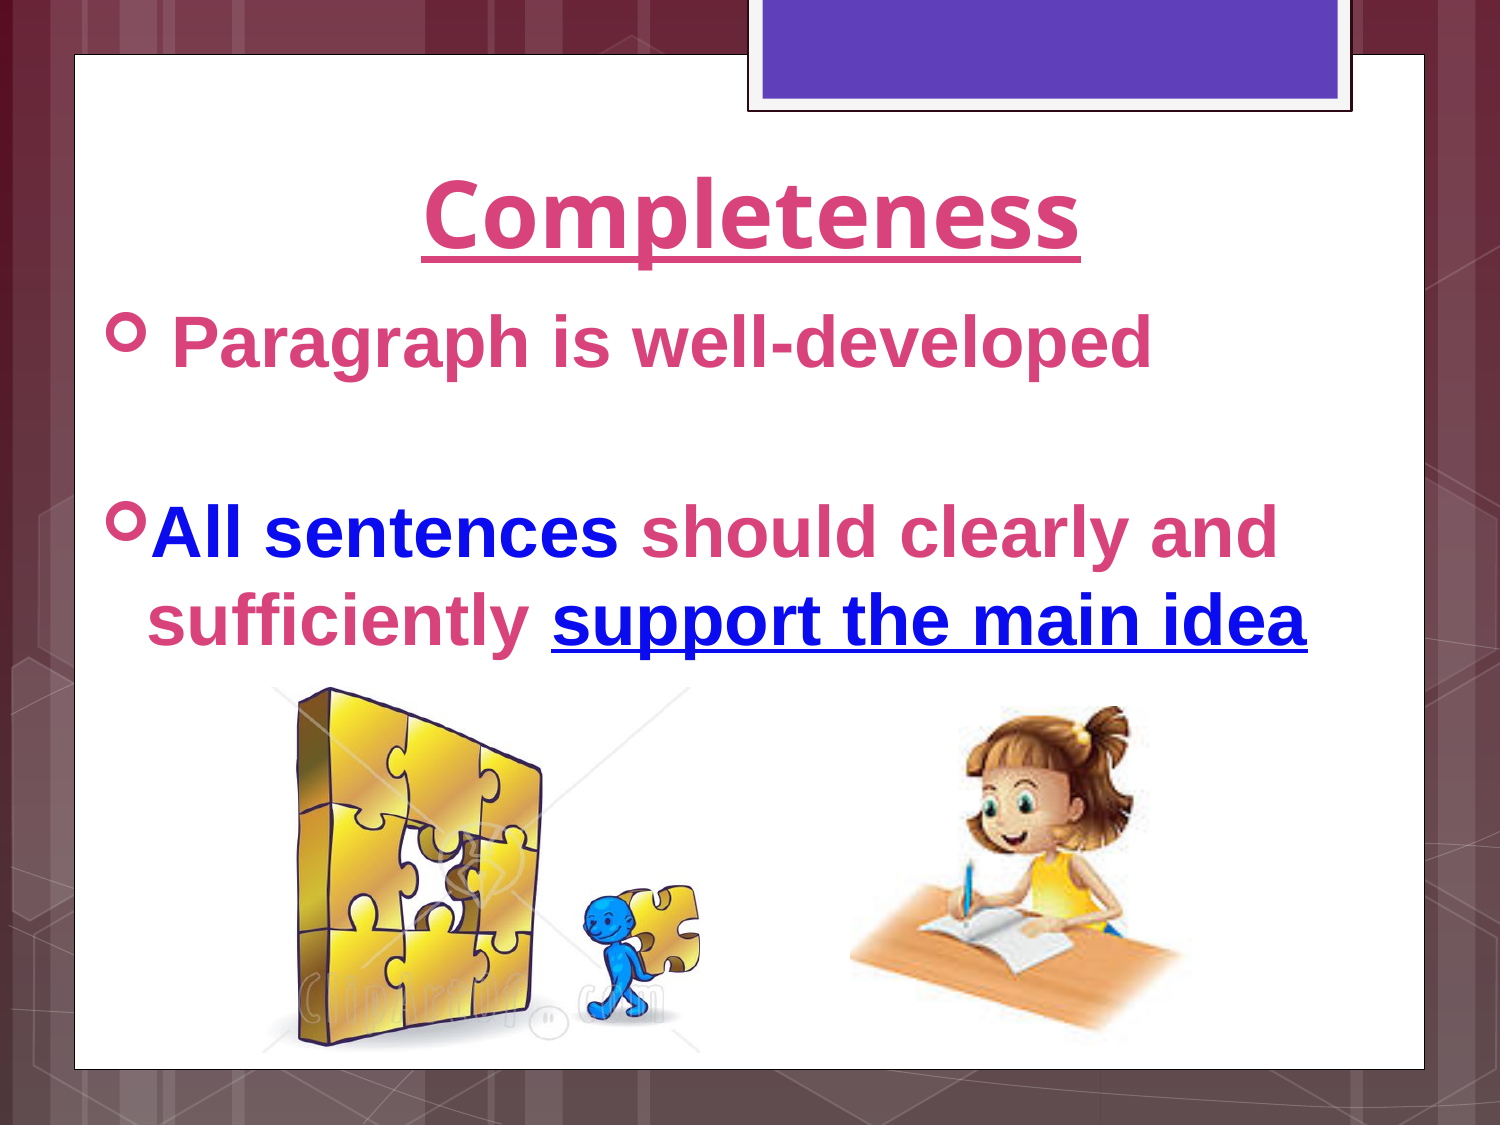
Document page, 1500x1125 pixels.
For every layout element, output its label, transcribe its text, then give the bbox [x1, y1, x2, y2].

list Paragraph is well-developed All sentences should clearly and sufficiently support the main idea [75, 287, 1425, 864]
title Completeness [174, 87, 1328, 275]
picture [262, 687, 701, 1053]
picture [849, 705, 1240, 1053]
